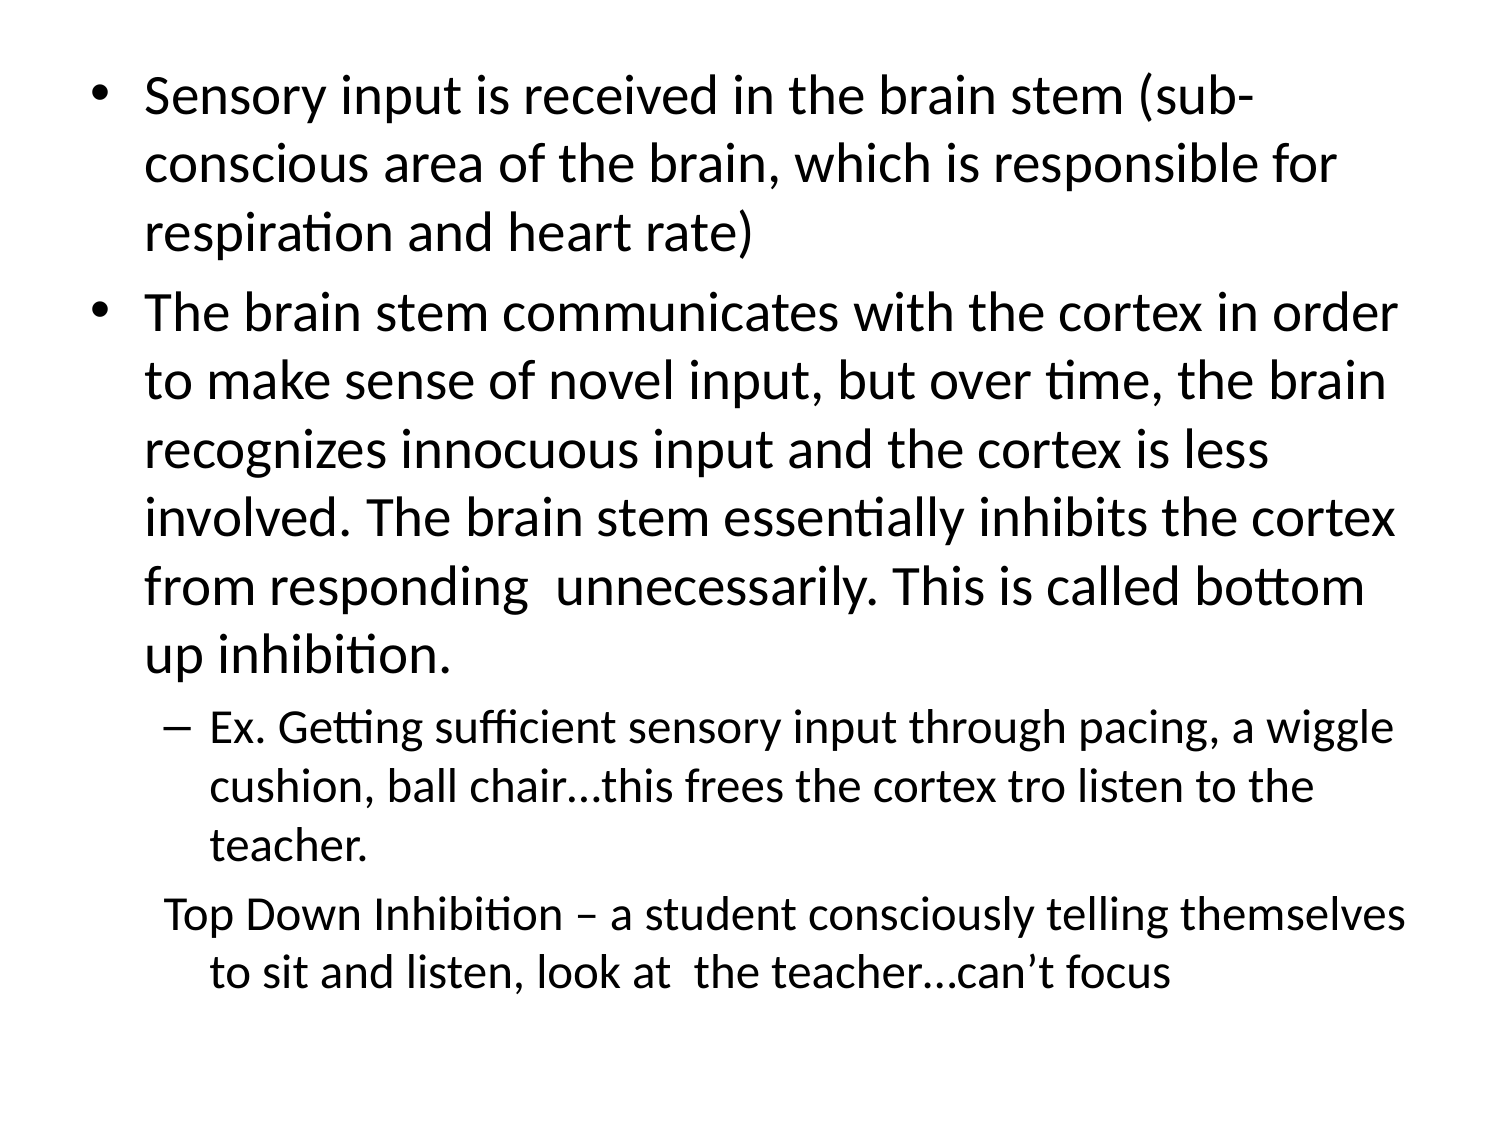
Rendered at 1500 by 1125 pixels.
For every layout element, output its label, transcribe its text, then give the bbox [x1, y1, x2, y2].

list Sensory input is received in the brain stem (sub-conscious area of the brain, which is responsible for respiration and heart rate) The brain stem communicates with the cortex in order to make sense of novel input, but over time, the brain recognizes innocuous input and the cortex is less involved. The brain stem essentially inhibits the cortex from responding unnecessarily. This is called bottom up inhibition. Ex. Getting sufficient sensory input through pacing, a wiggle cushion, ball chair…this frees the cortex tro listen to the teacher. Top Down Inhibition – a student consciously telling themselves to sit and listen, look at the teacher…can’t focus [75, 50, 1425, 1063]
